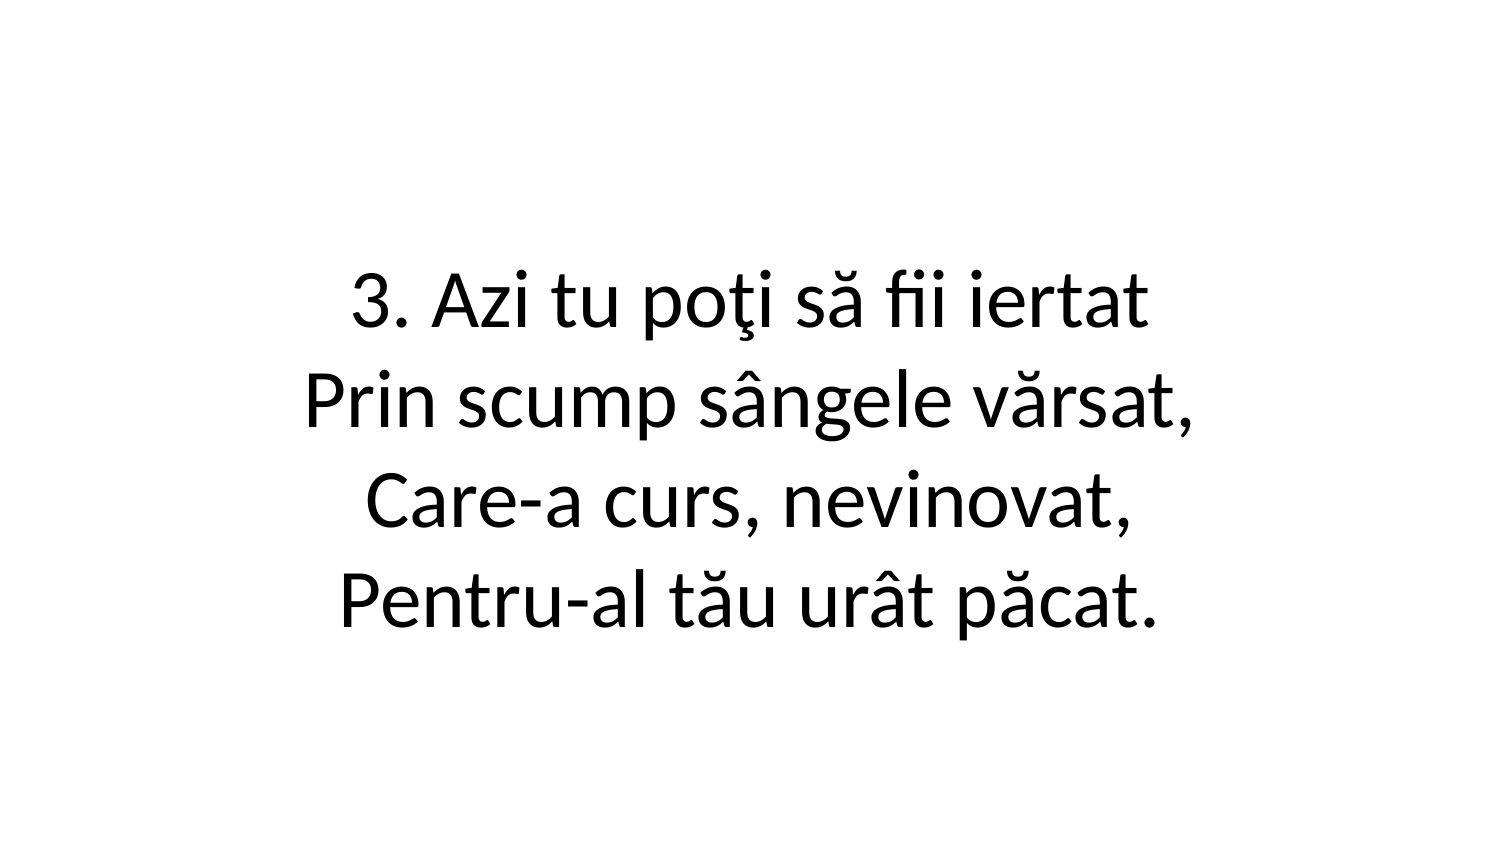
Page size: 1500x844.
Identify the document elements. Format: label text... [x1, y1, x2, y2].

text_box 3. Azi tu poţi să fii iertat Prin scump sângele vărsat, Care-a curs, nevinovat, Pentru-al tău urât păcat. [288, 192, 1212, 652]
